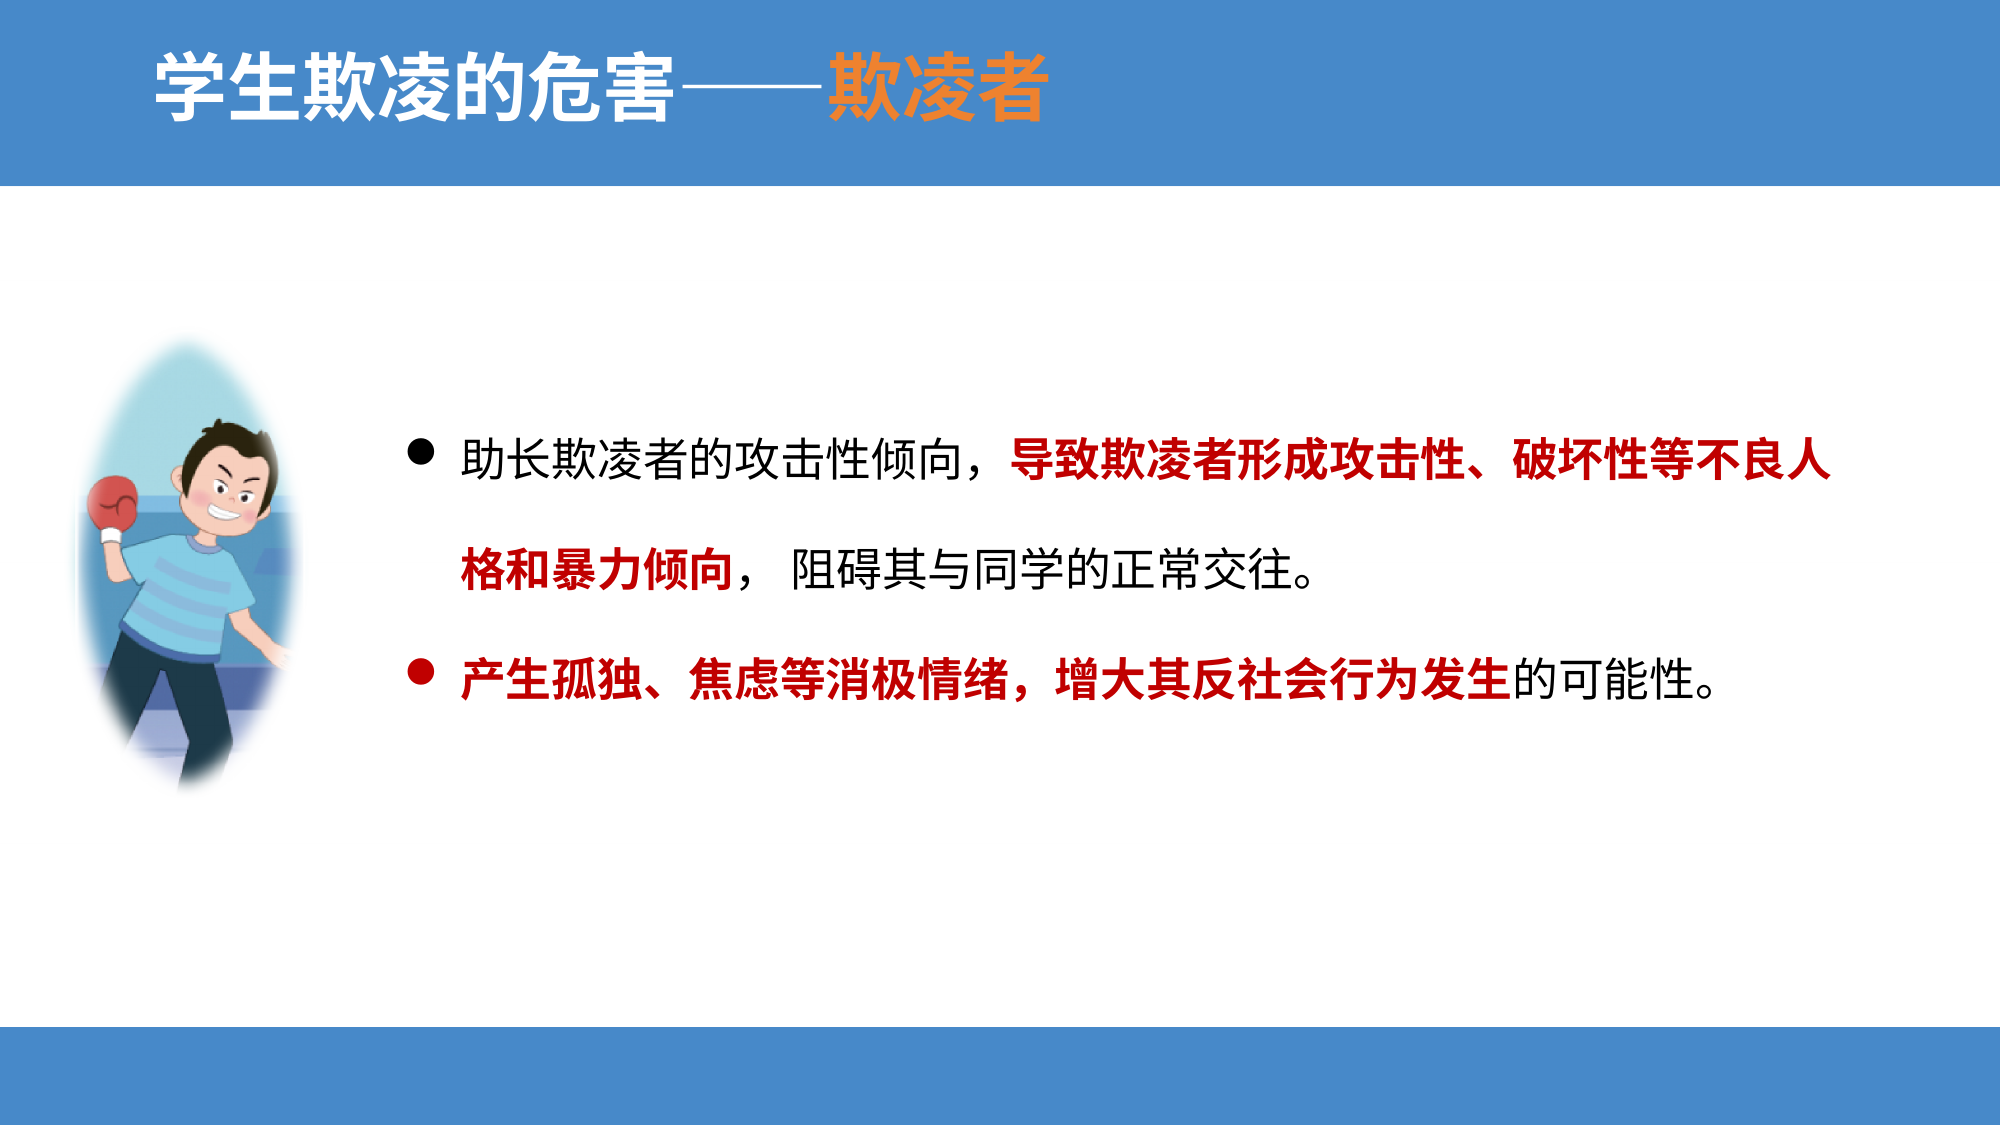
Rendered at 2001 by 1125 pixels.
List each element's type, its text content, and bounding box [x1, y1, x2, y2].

text_box 助长欺凌者的攻击性倾向，导致欺凌者形成攻击性、破坏性等不良人格和暴力倾向， 阻碍其与同学的正常交往。 产生孤独、焦虑等消极情绪，增大其反社会行为发生的可能性。 [389, 368, 1863, 713]
title 学生欺凌的危害——欺凌者 [137, 22, 1863, 161]
picture [0, 0, 2000, 1125]
